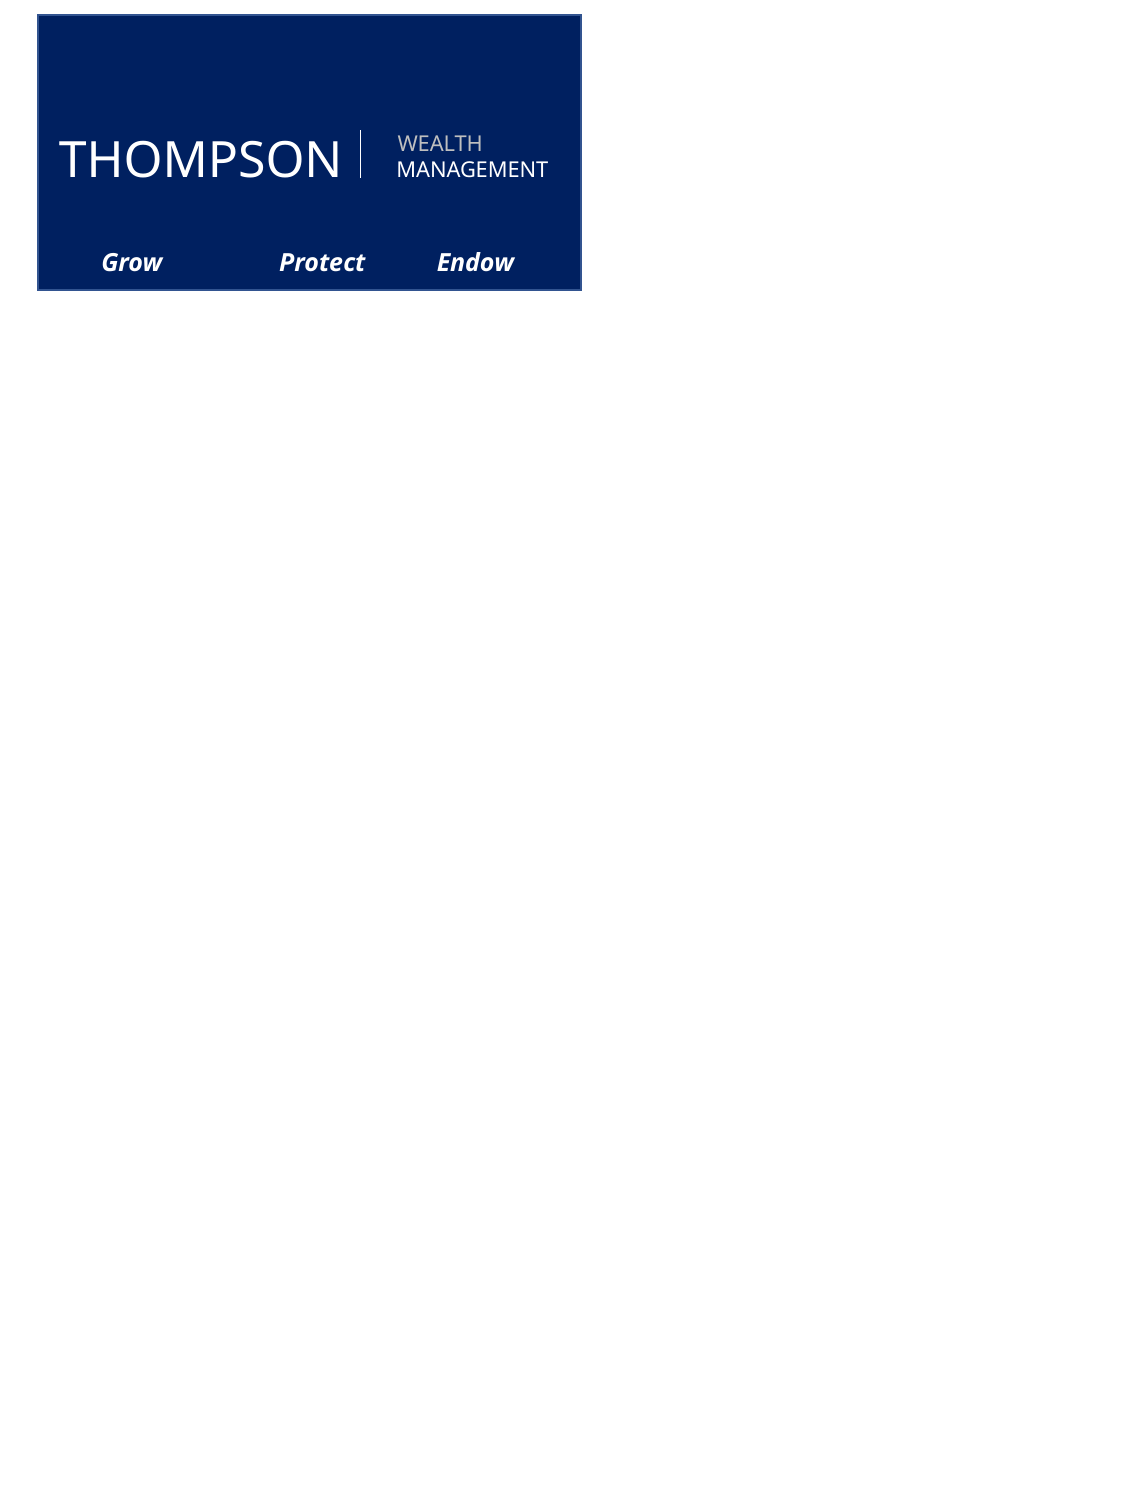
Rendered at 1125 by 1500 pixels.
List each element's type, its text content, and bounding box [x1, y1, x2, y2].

text_box THOMPSON [44, 120, 358, 195]
text_box WEALTH [382, 122, 498, 148]
text_box [37, 14, 582, 291]
text_box MANAGEMENT [381, 148, 564, 190]
text_box Grow Protect Endow [86, 239, 530, 285]
